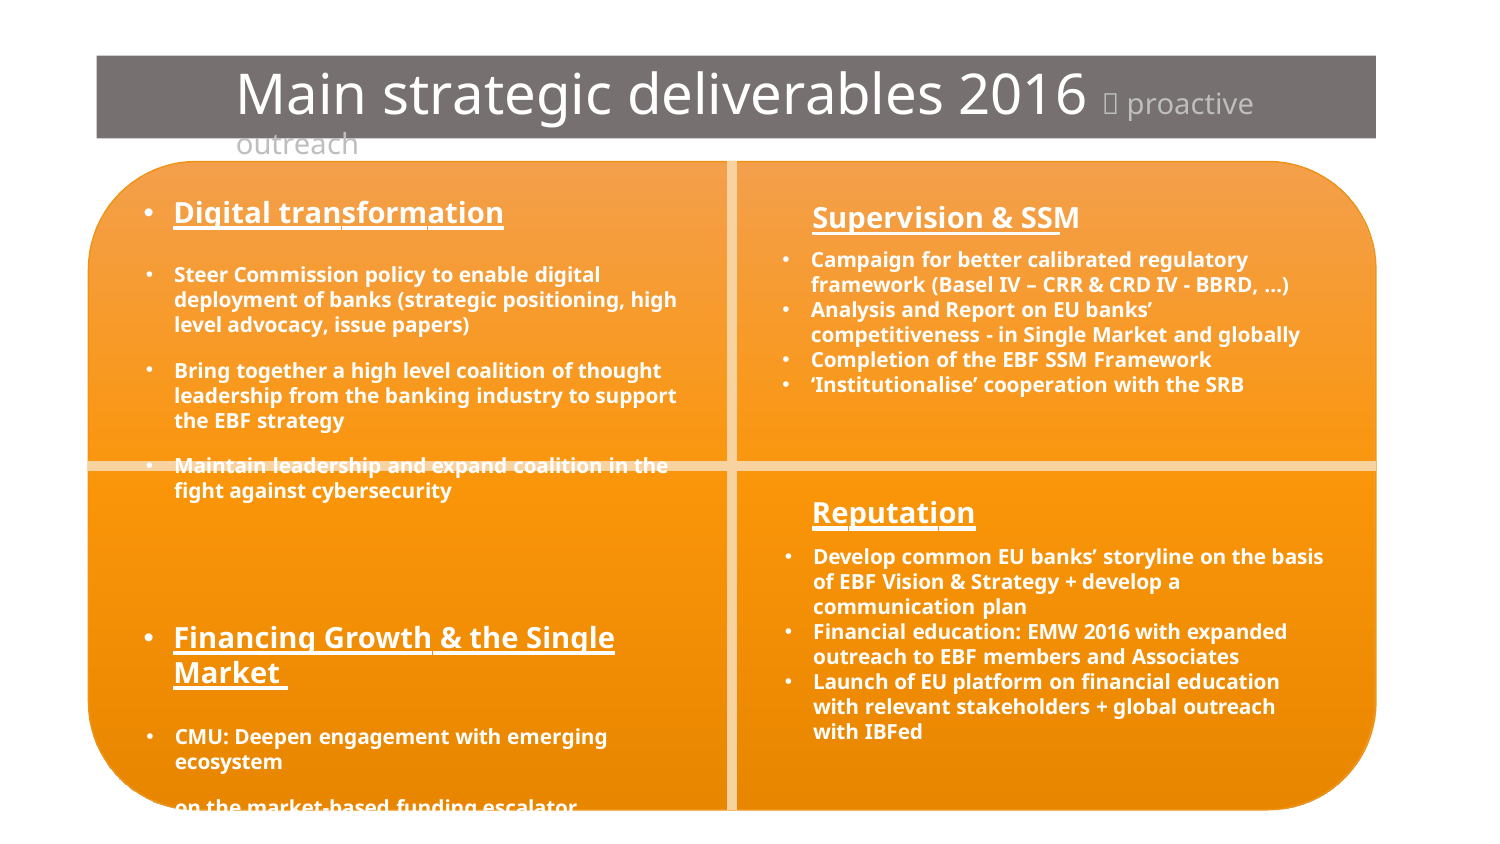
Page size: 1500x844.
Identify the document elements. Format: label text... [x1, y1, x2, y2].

text_box Reputation Develop common EU banks’ storyline on the basis of EBF Vision & Strategy + develop a communication plan Financial education: EMW 2016 with expanded outreach to EBF members and Associates Launch of EU platform on financial education with relevant stakeholders + global outreach with IBFed [782, 494, 1348, 696]
text_box [88, 161, 186, 259]
text_box [88, 161, 1376, 466]
text_box [1278, 161, 1376, 255]
text_box [69, 701, 1500, 812]
text_box Supervision & SSM Campaign for better calibrated regulatory framework (Basel IV – CRR & CRD IV - BBRD, …) Analysis and Report on EU banks’ competitiveness - in Single Market and globally Completion of the EBF SSM Framework ‘Institutionalise’ cooperation with the SRB [780, 199, 1316, 399]
title Main strategic deliverables 2016  proactive outreach [156, 57, 1344, 131]
text_box [88, 713, 184, 810]
list Digital transformation Steer Commission policy to enable digital deployment of banks (strategic positioning, high level advocacy, issue papers) Bring together a high level coalition of thought leadership from the banking industry to support the EBF strategy Maintain leadership and expand coalition in the fight against cybersecurity Financing Growth & the Single Market CMU: Deepen engagement with emerging ecosystem on the market-based funding escalator CMU: Promote workable solutions on Securitisation and Prospectus proposals EBF Focus Plan bundling all SMEs needs of banks (financing solutions, recommendations, education + dialogue) Joint tool for SMEs with stakeholders & on-line platform for SMEs [143, 194, 700, 771]
text_box [1280, 716, 1376, 810]
text_box [88, 467, 1376, 810]
